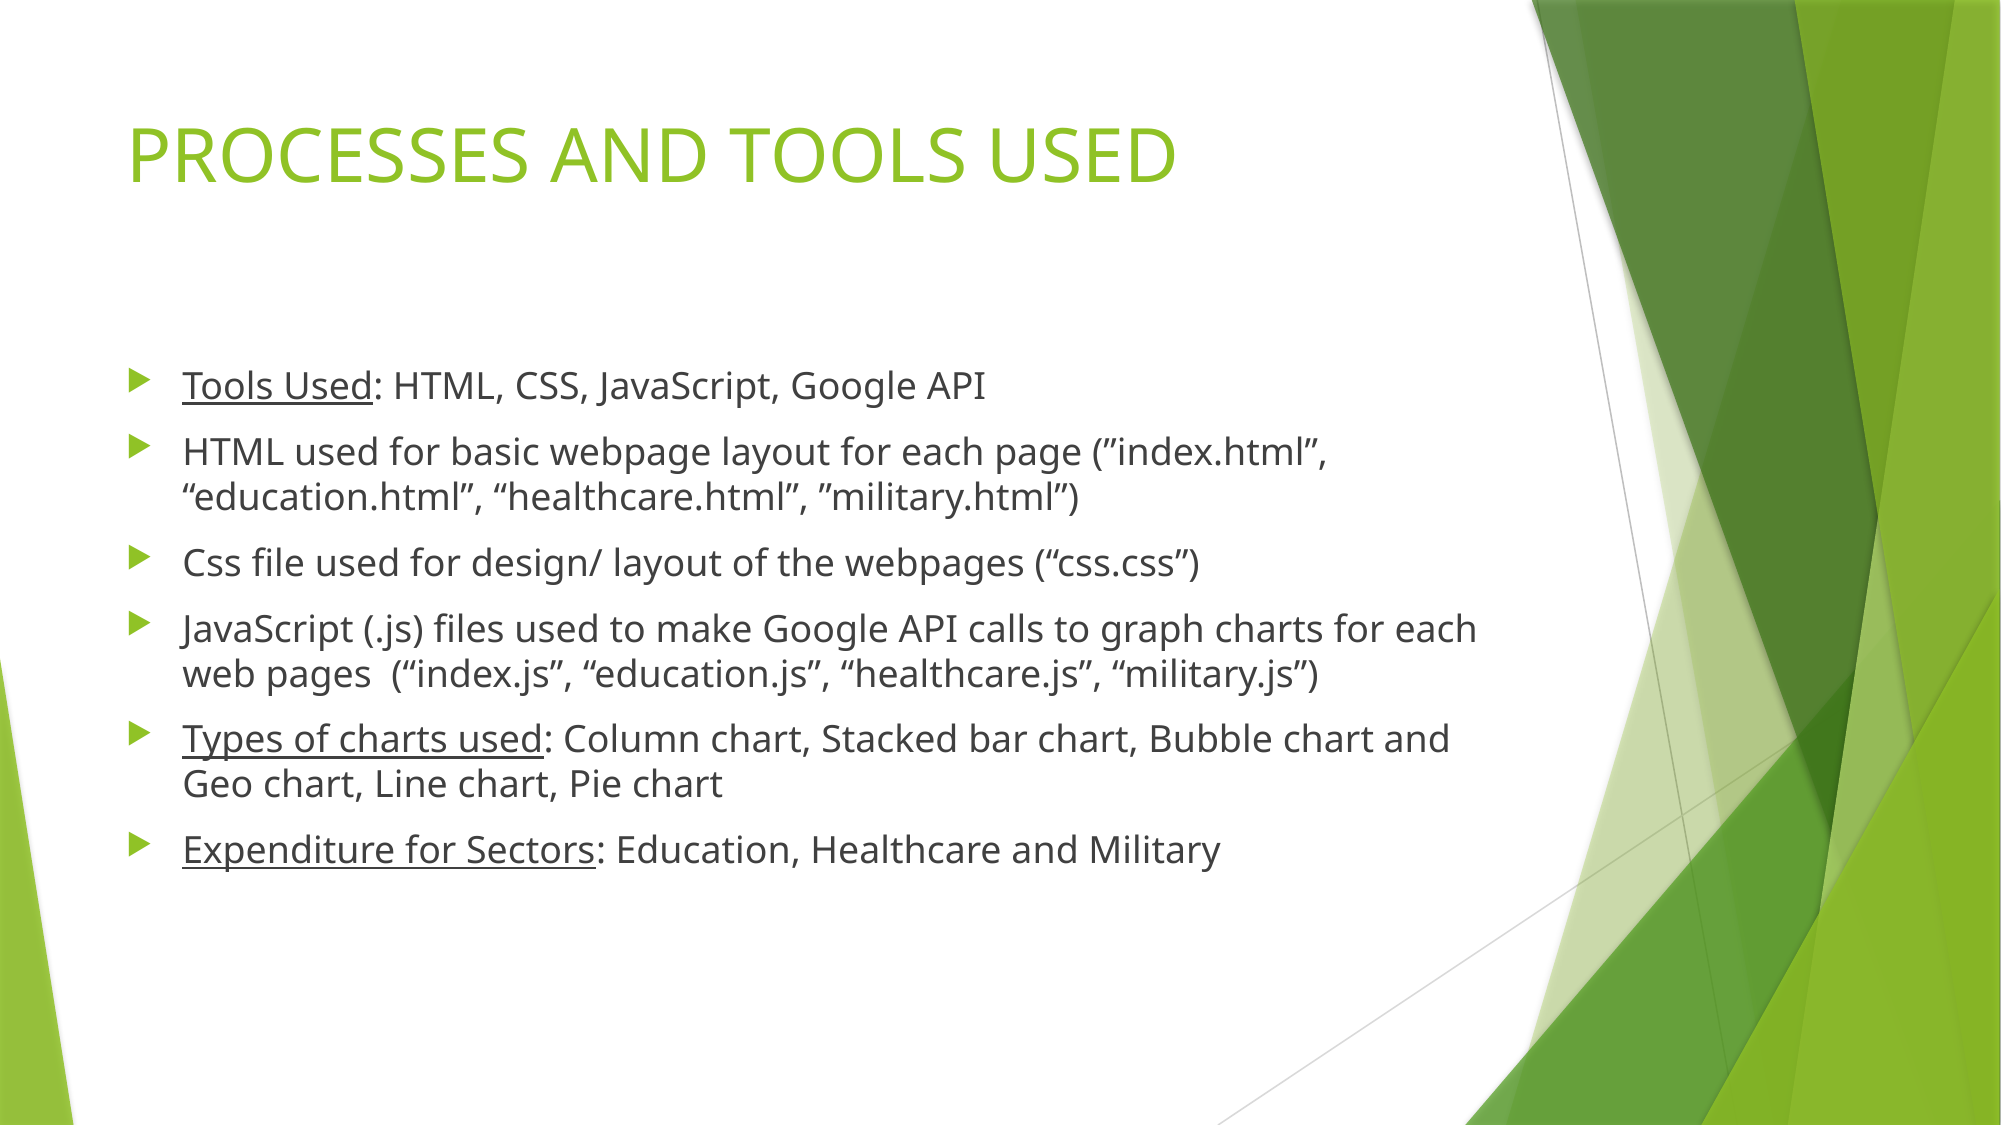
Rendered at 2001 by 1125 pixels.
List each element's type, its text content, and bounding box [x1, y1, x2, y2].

list Tools Used: HTML, CSS, JavaScript, Google API HTML used for basic webpage layout for each page (”index.html”, “education.html”, “healthcare.html”, ”military.html”) Css file used for design/ layout of the webpages (“css.css”) JavaScript (.js) files used to make Google API calls to graph charts for each web pages (“index.js”, “education.js”, “healthcare.js”, “military.js”) Types of charts used: Column chart, Stacked bar chart, Bubble chart and Geo chart, Line chart, Pie chart Expenditure for Sectors: Education, Healthcare and Military [111, 354, 1522, 992]
title PROCESSES AND TOOLS USED [111, 99, 1522, 317]
